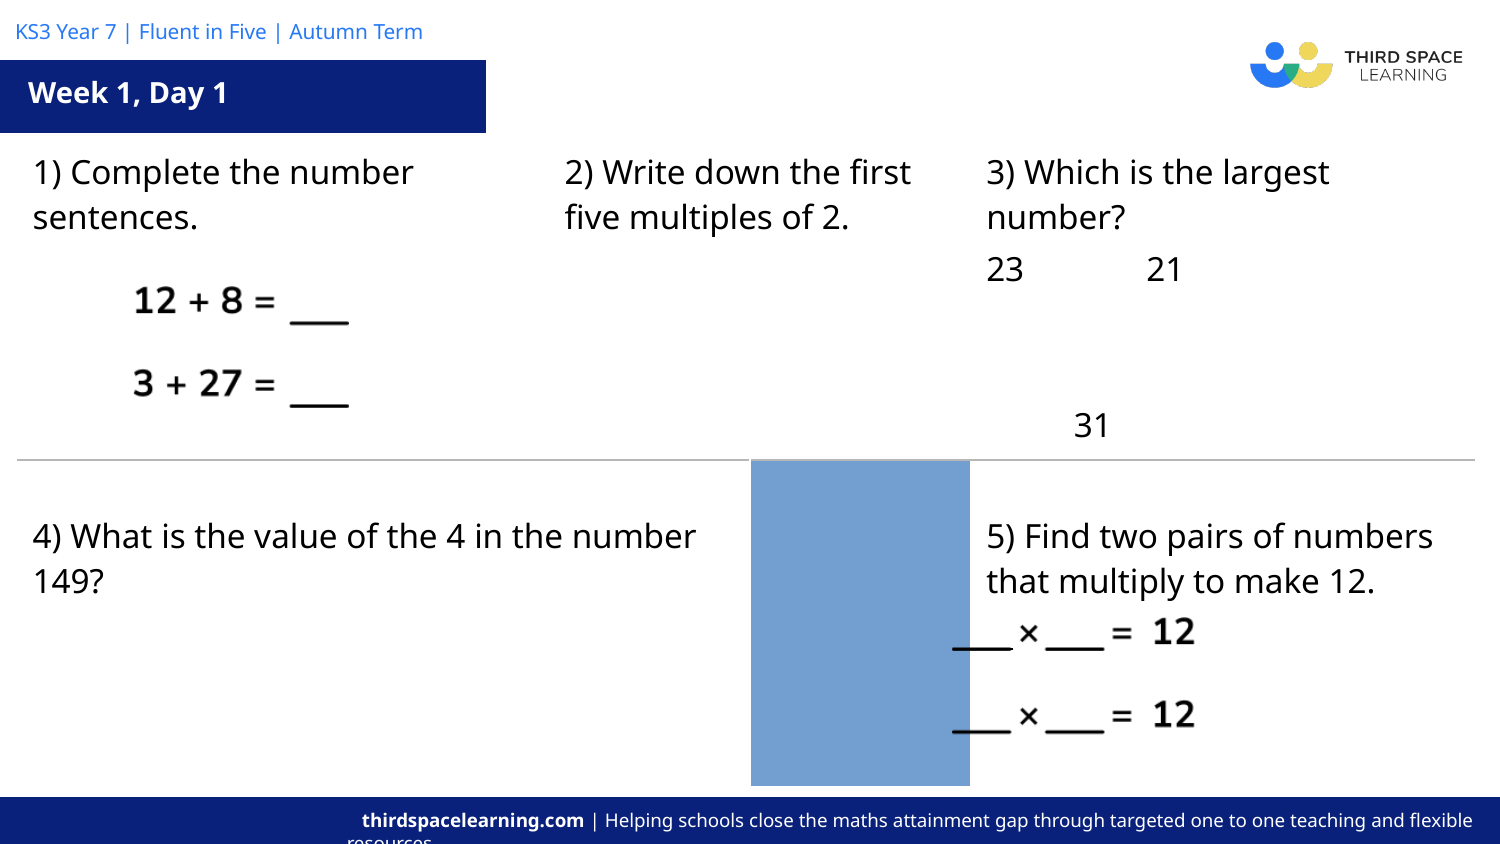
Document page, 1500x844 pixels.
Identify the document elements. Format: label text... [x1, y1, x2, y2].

table_cell 5) Find two pairs of numbers that multiply to make 12. [972, 461, 1474, 785]
table_header 1) Complete the number sentences. [19, 142, 549, 459]
text_box Week 1, Day 1 [13, 59, 383, 125]
table_header 2) Write down the first five multiples of 2. [550, 142, 970, 459]
picture [132, 275, 349, 409]
picture [952, 607, 1196, 741]
table_header 3) Which is the largest number? 23 21 31 [972, 142, 1474, 459]
picture [1250, 33, 1465, 99]
table_cell 4) What is the value of the 4 in the number 149? [19, 461, 749, 785]
